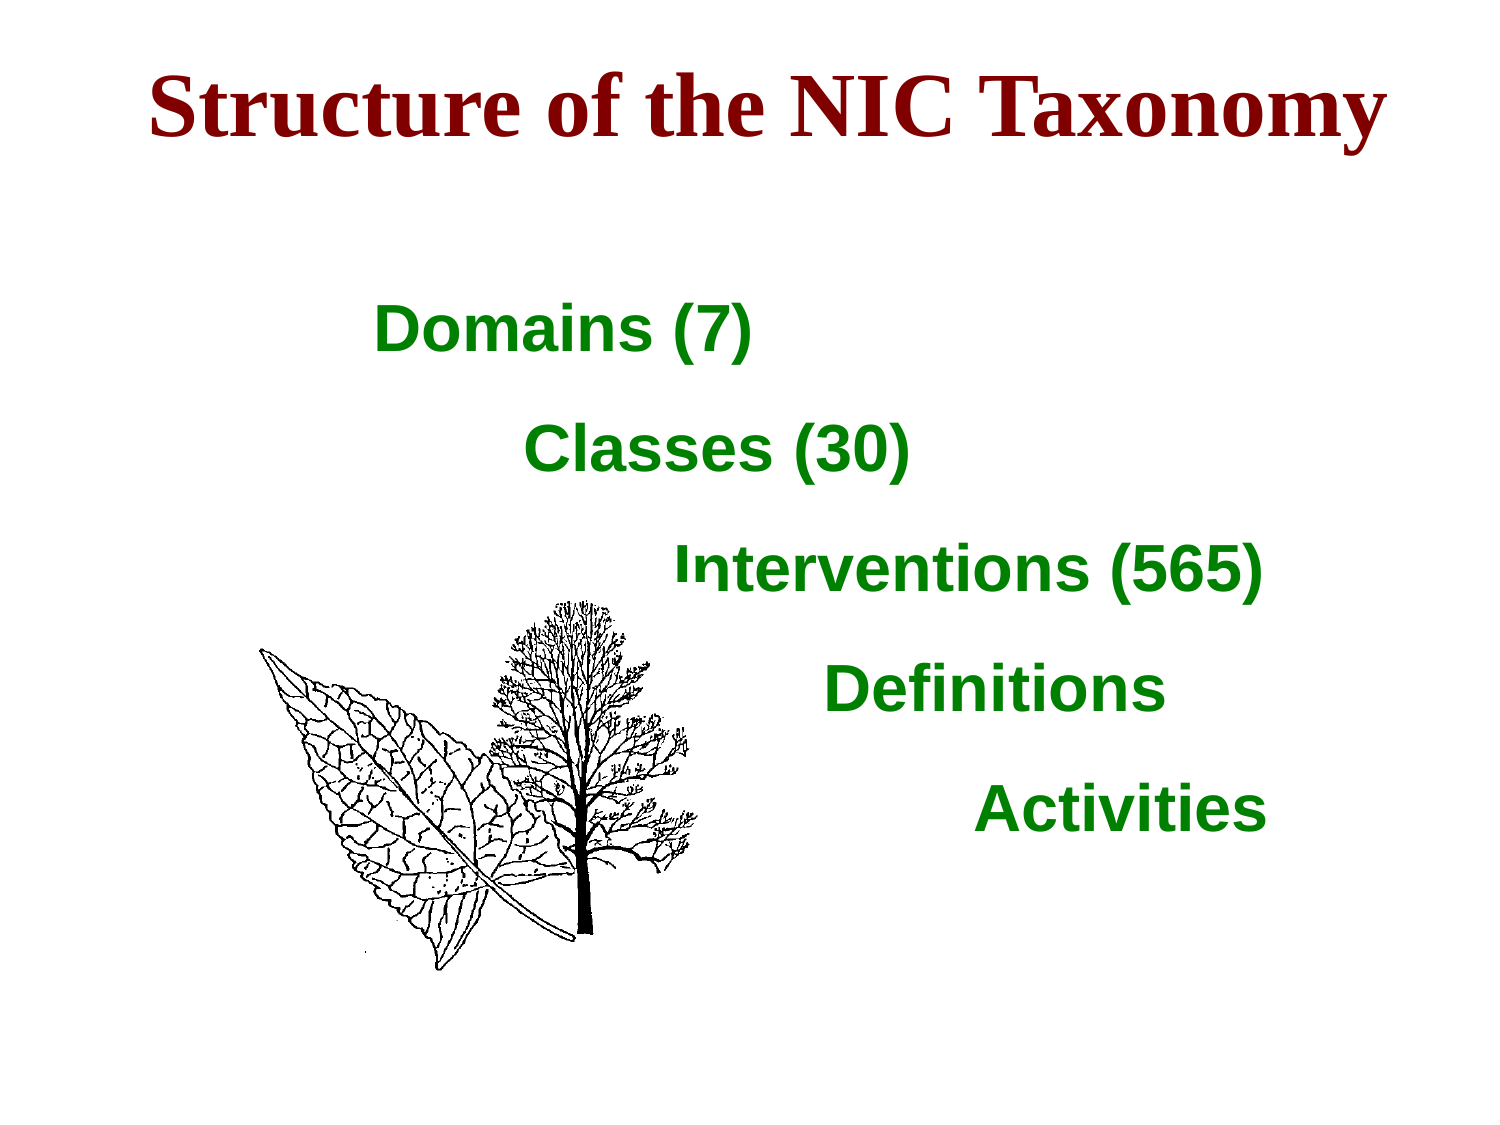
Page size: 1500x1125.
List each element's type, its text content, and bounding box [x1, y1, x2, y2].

title Structure of the NIC Taxonomy [125, 37, 1413, 225]
picture [253, 581, 715, 980]
text_box Domains (7) Classes (30) Interventions (565) Definitions Activities [358, 237, 1296, 852]
